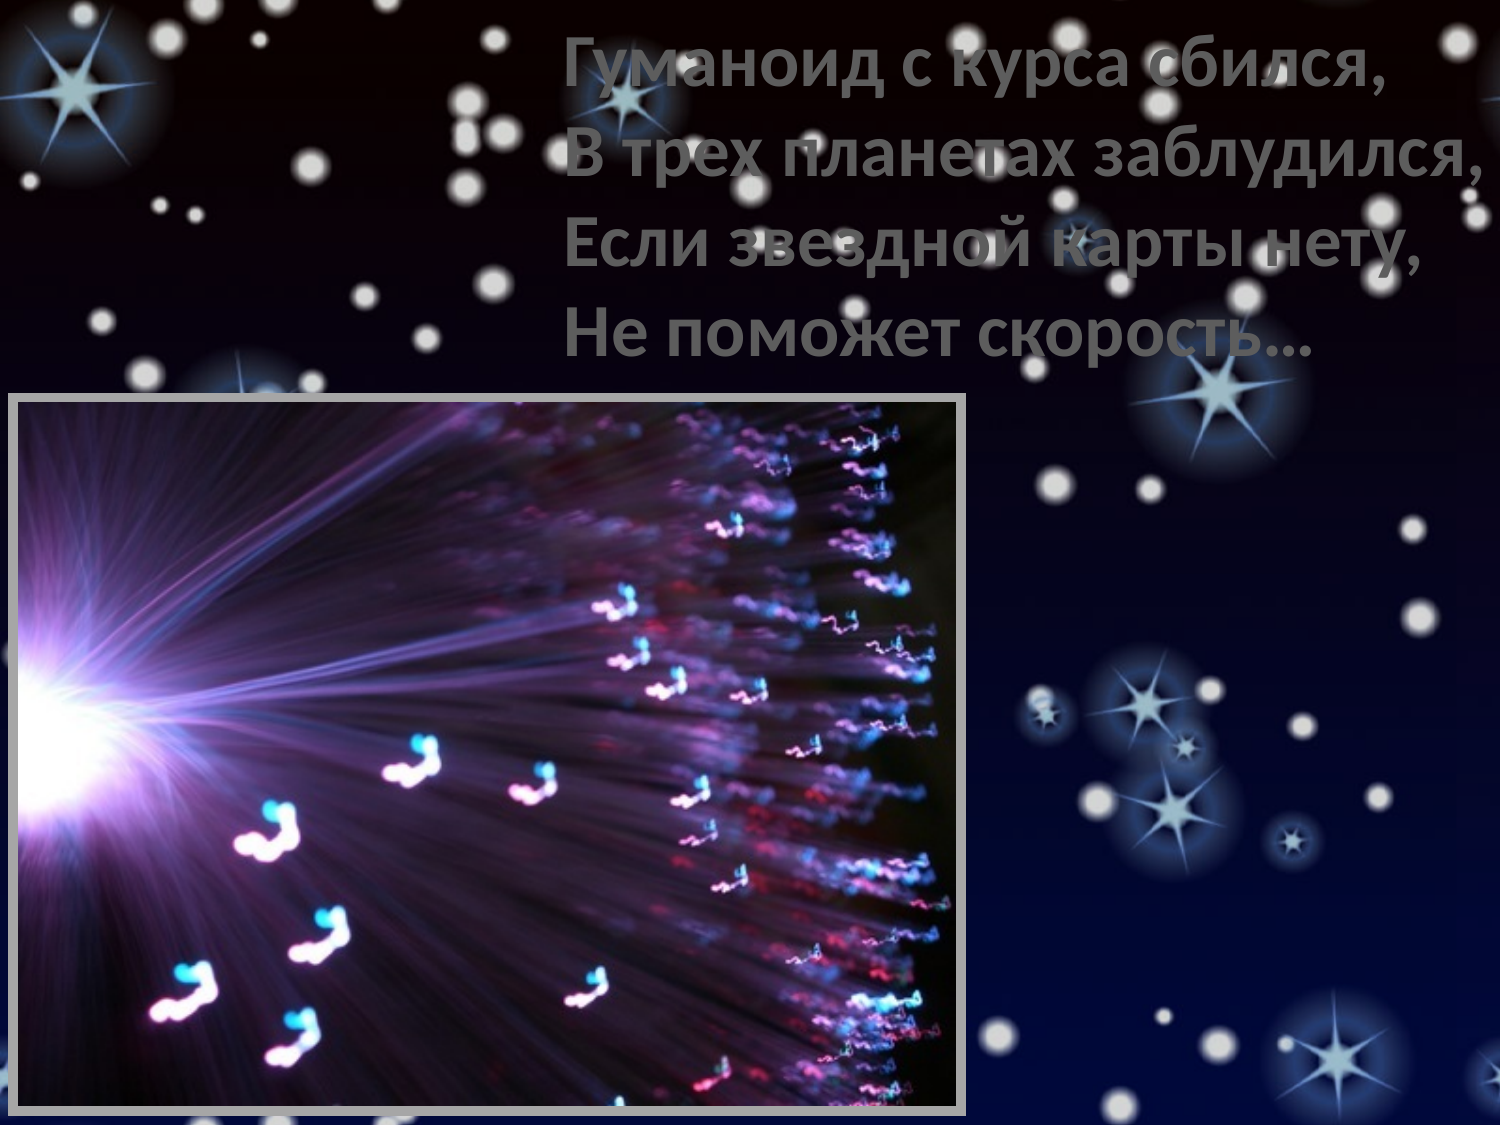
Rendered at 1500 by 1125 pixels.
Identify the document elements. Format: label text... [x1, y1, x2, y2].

picture [0, 0, 1500, 1125]
text_box Гуманоид с курса сбился, В трех планетах заблудился, Если звездной карты нету, Не поможет скорость… [549, 4, 1500, 380]
